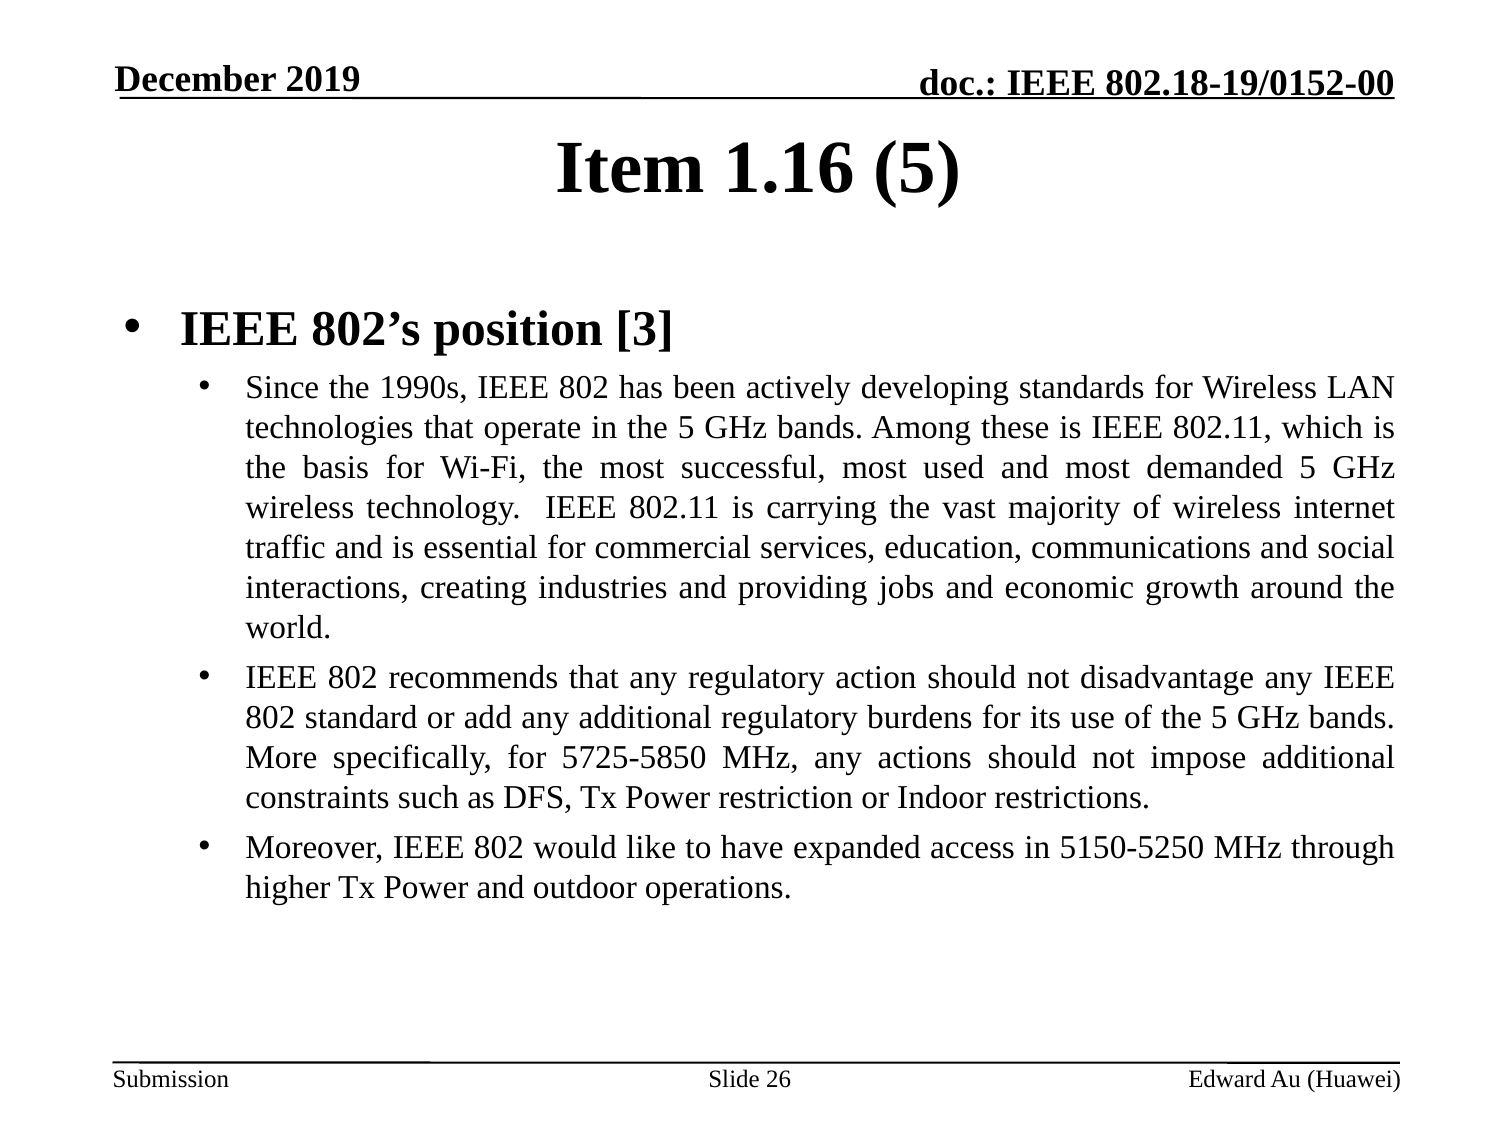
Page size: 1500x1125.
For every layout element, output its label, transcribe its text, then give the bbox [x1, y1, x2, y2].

slide_number Slide 26 [699, 1061, 800, 1123]
title Item 1.16 (5) [120, 99, 1396, 226]
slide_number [114, 54, 493, 100]
list IEEE 802’s position [3] Since the 1990s, IEEE 802 has been actively developing standards for Wireless LAN technologies that operate in the 5 GHz bands. Among these is IEEE 802.11, which is the basis for Wi-Fi, the most successful, most used and most demanded 5 GHz wireless technology. IEEE 802.11 is carrying the vast majority of wireless internet traffic and is essential for commercial services, education, communications and social interactions, creating industries and providing jobs and economic growth around the world. IEEE 802 recommends that any regulatory action should not disadvantage any IEEE 802 standard or add any additional regulatory burdens for its use of the 5 GHz bands. More specifically, for 5725-5850 MHz, any actions should not impose additional constraints such as DFS, Tx Power restriction or Indoor restrictions. Moreover, IEEE 802 would like to have expanded access in 5150-5250 MHz through higher Tx Power and outdoor operations. [108, 287, 1413, 951]
footer Edward Au (Huawei) [902, 1061, 1402, 1093]
